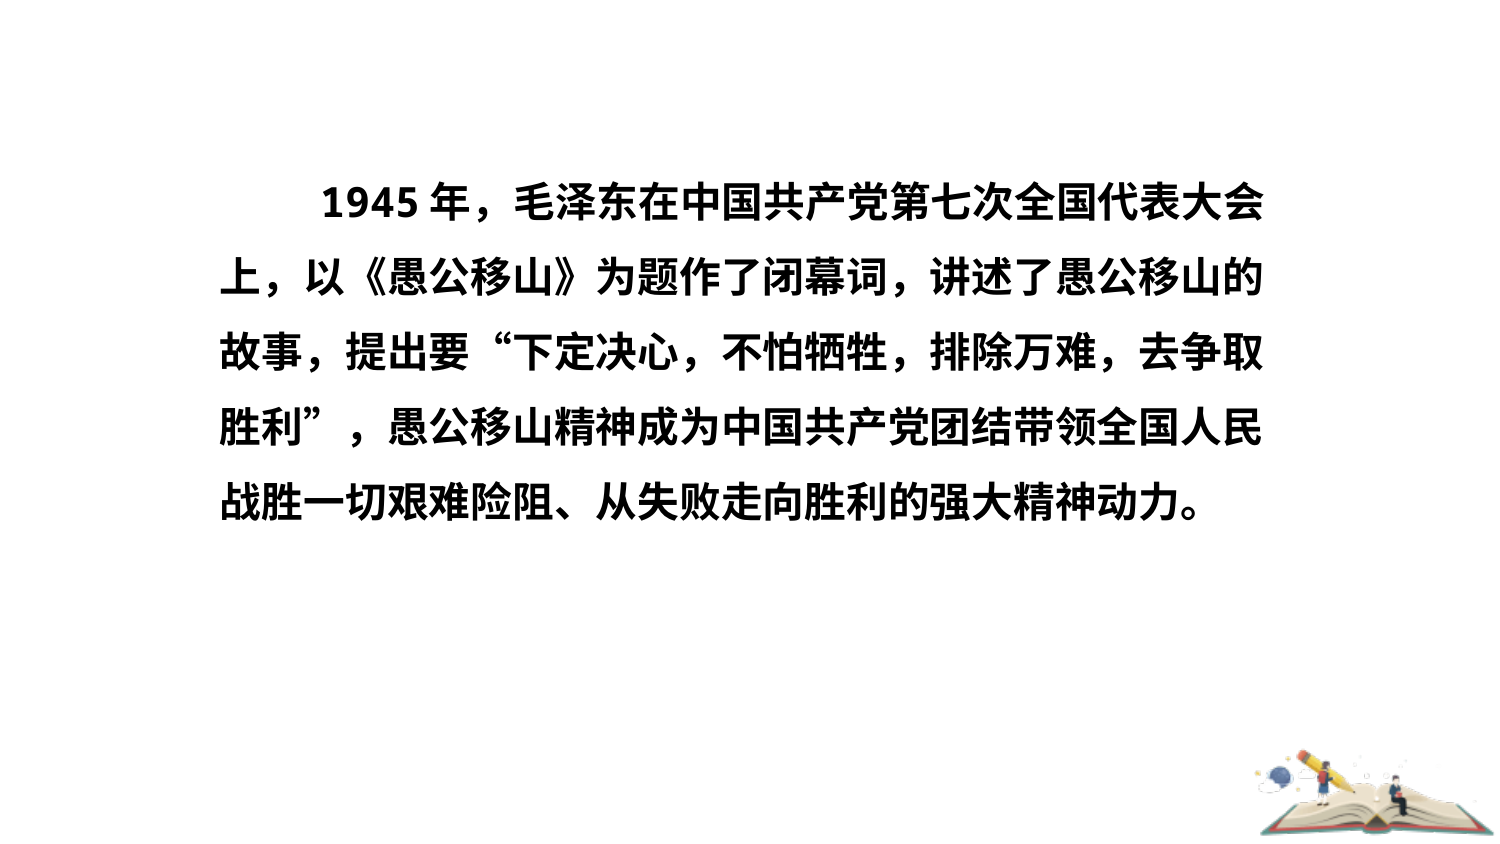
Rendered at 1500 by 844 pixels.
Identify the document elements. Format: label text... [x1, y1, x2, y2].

picture [1253, 735, 1500, 844]
text_box 1945年，毛泽东在中国共产党第七次全国代表大会上，以《愚公移山》为题作了闭幕词，讲述了愚公移山的故事，提出要“下定决心，不怕牺牲，排除万难，去争取胜利”，愚公移山精神成为中国共产党团结带领全国人民战胜一切艰难险阻、从失败走向胜利的强大精神动力。 [205, 143, 1295, 534]
